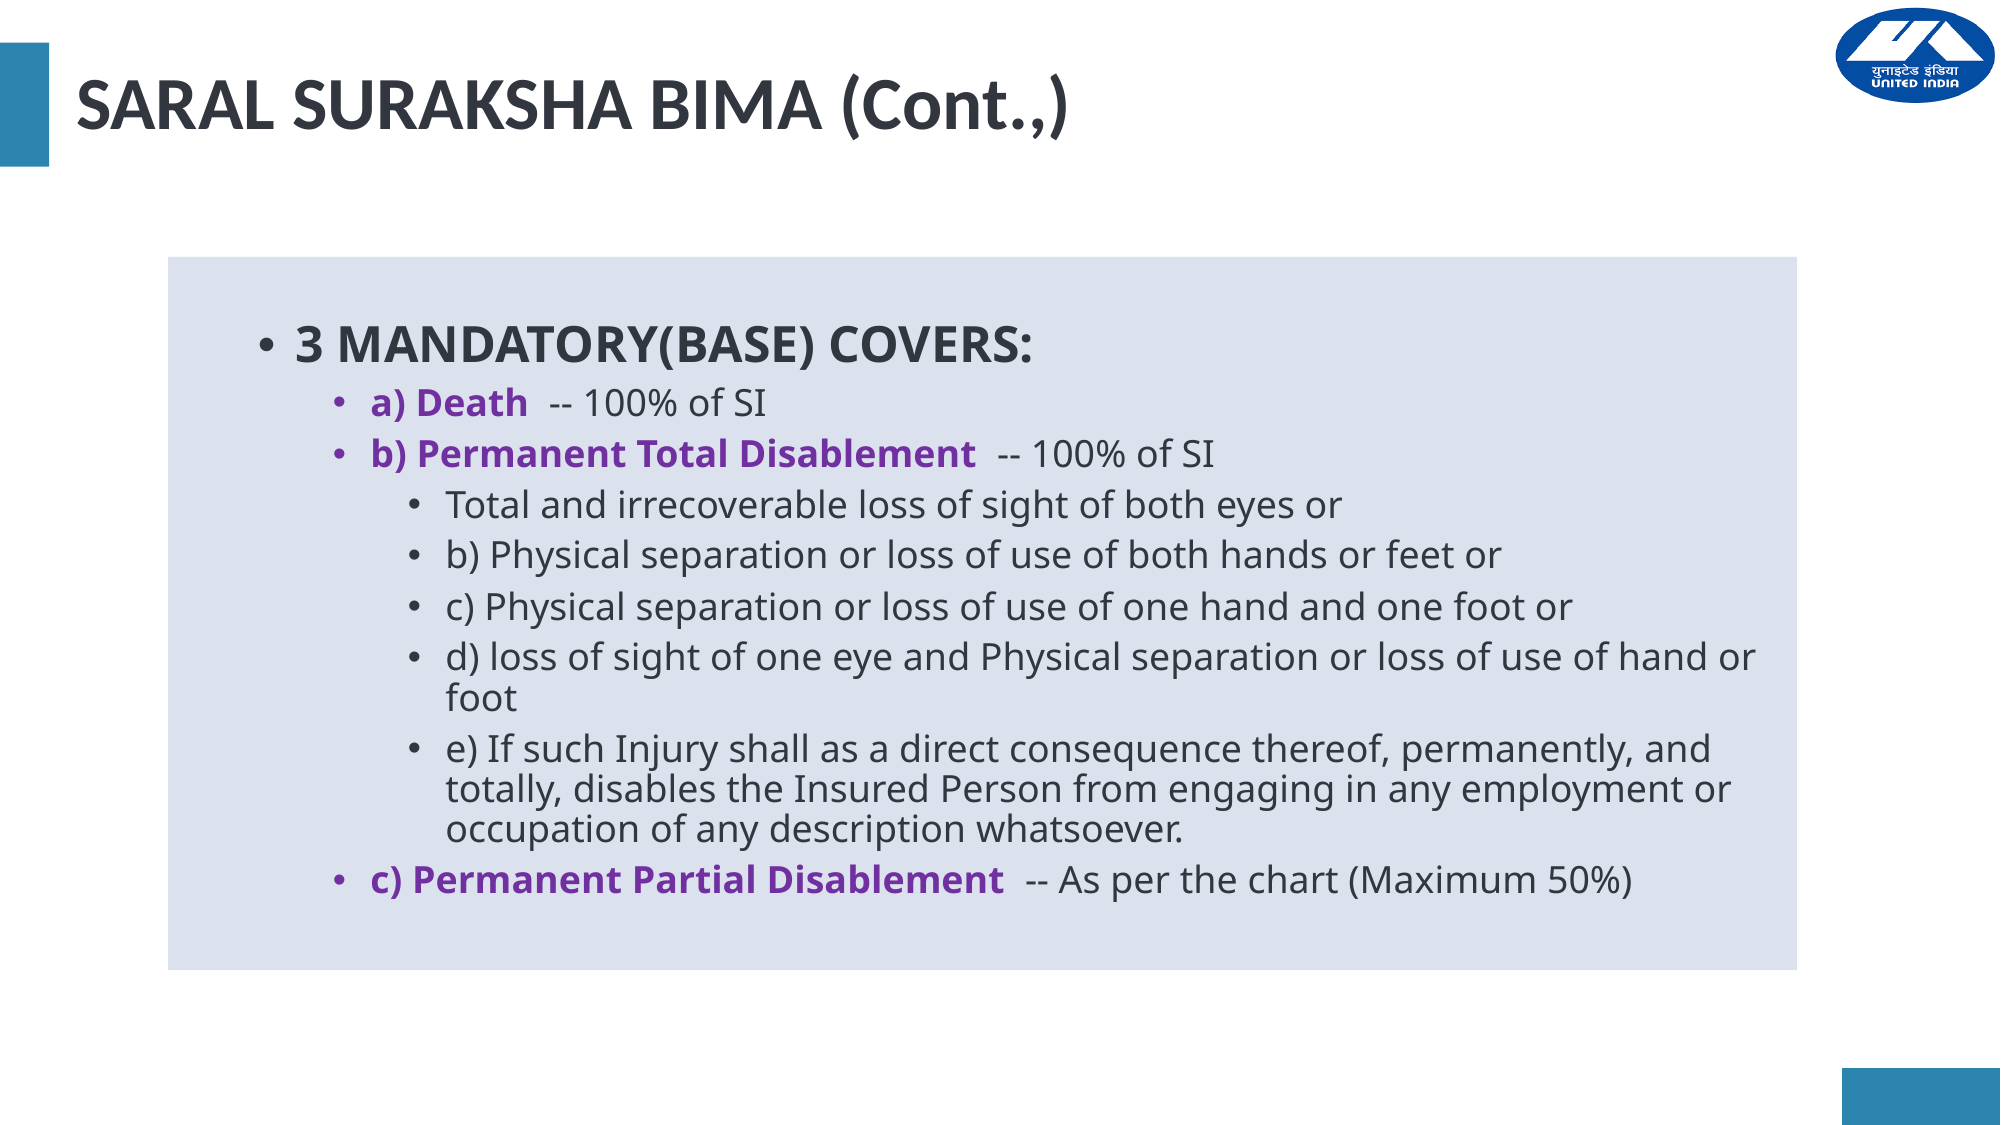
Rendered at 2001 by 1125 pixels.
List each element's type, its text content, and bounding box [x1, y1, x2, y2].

picture [1829, 3, 2000, 106]
title SARAL SURAKSHA BIMA (Cont.,) [60, 42, 1951, 168]
list 3 MANDATORY(BASE) COVERS: a) Death -- 100% of SI b) Permanent Total Disablement -- 100% of SI Total and irrecoverable loss of sight of both eyes or b) Physical separation or loss of use of both hands or feet or c) Physical separation or loss of use of one hand and one foot or d) loss of sight of one eye and Physical separation or loss of use of hand or foot e) If such Injury shall as a direct consequence thereof, permanently, and totally, disables the Insured Person from engaging in any employment or occupation of any description whatsoever. c) Permanent Partial Disablement -- As per the chart (Maximum 50%) [168, 256, 1797, 971]
